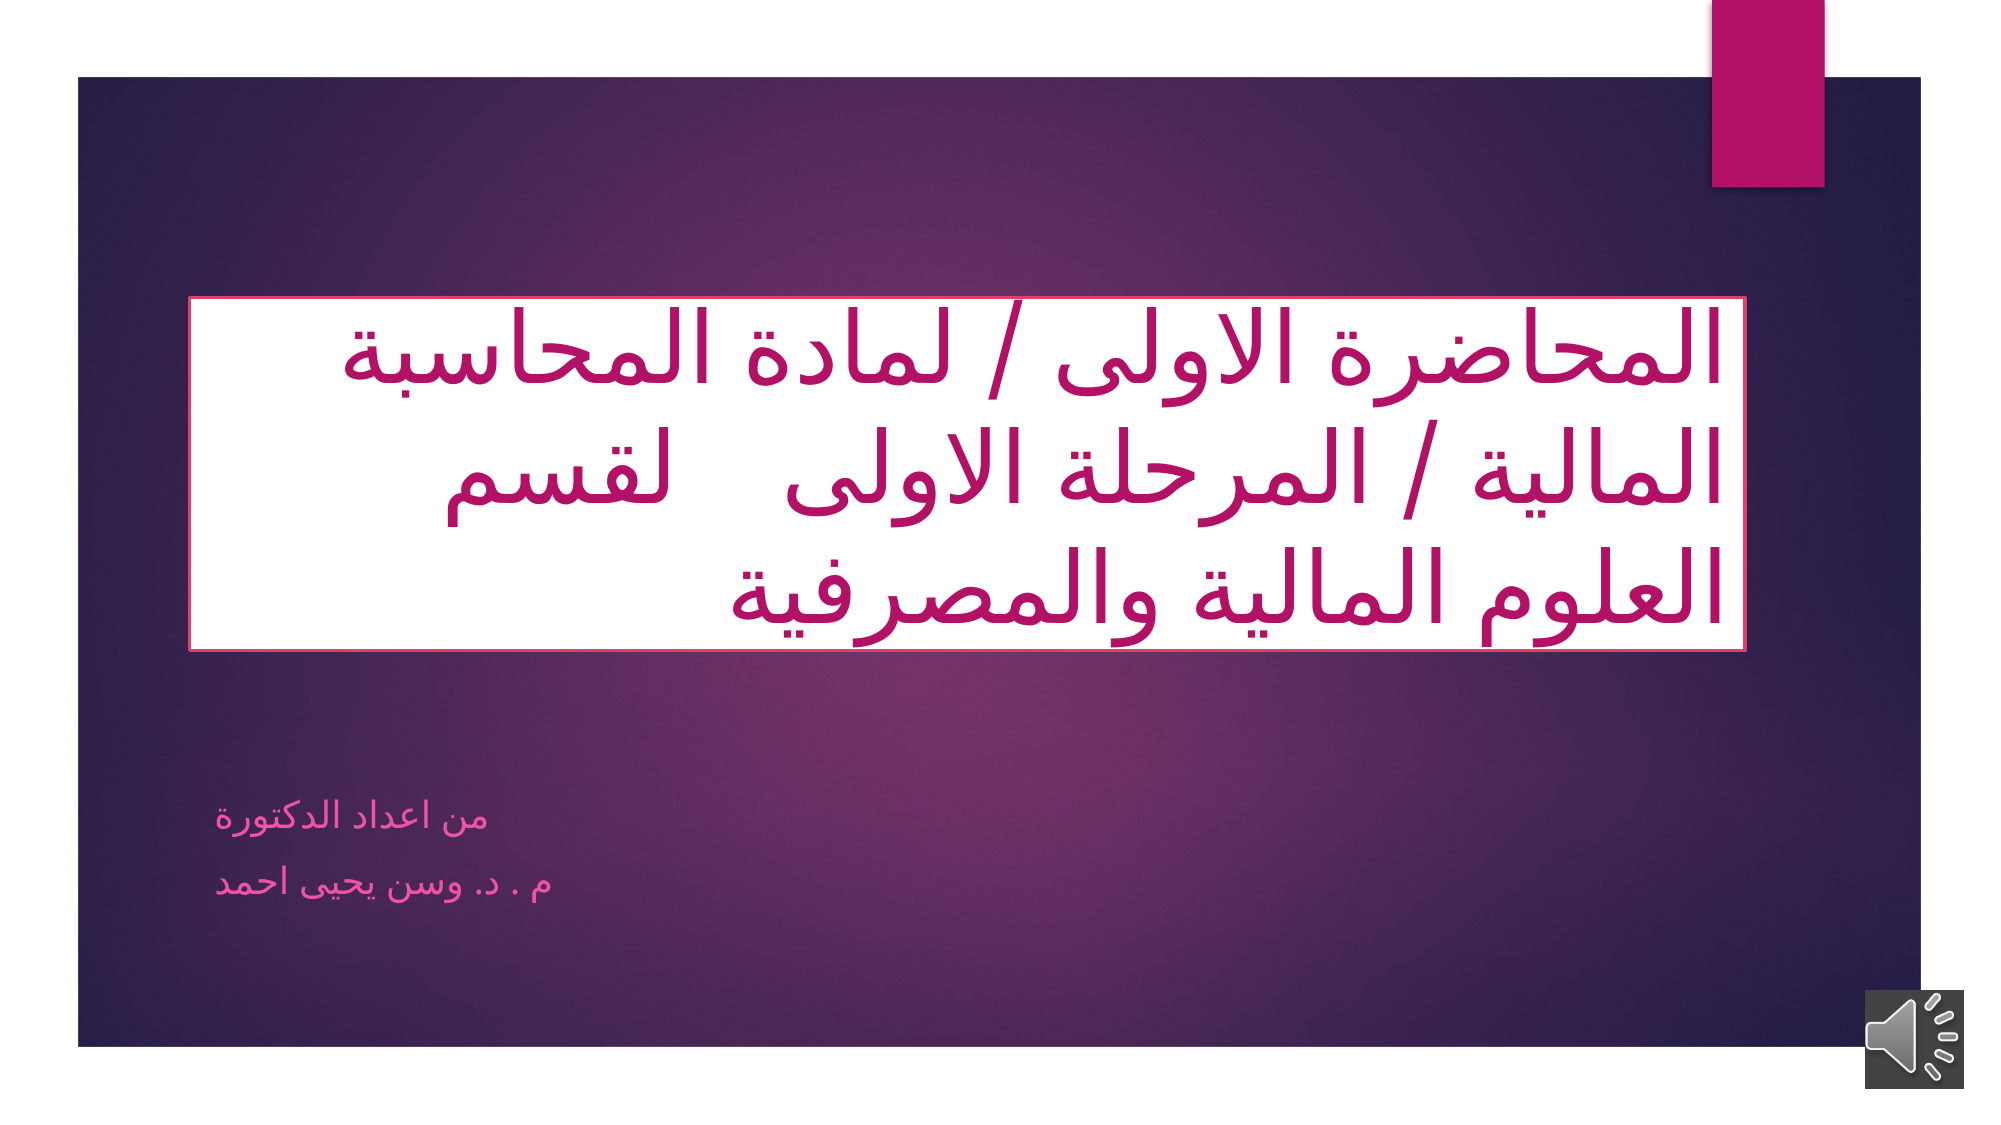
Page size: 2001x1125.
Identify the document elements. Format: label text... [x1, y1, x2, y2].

subtitle من اعداد الدكتورة م . د. وسن يحيى احمد [189, 783, 1638, 925]
picture [1864, 989, 1965, 1090]
title المحاضرة الاولى / لمادة المحاسبة المالية / المرحلة الاولى لقسم العلوم المالية والمصرفية [188, 296, 1747, 652]
